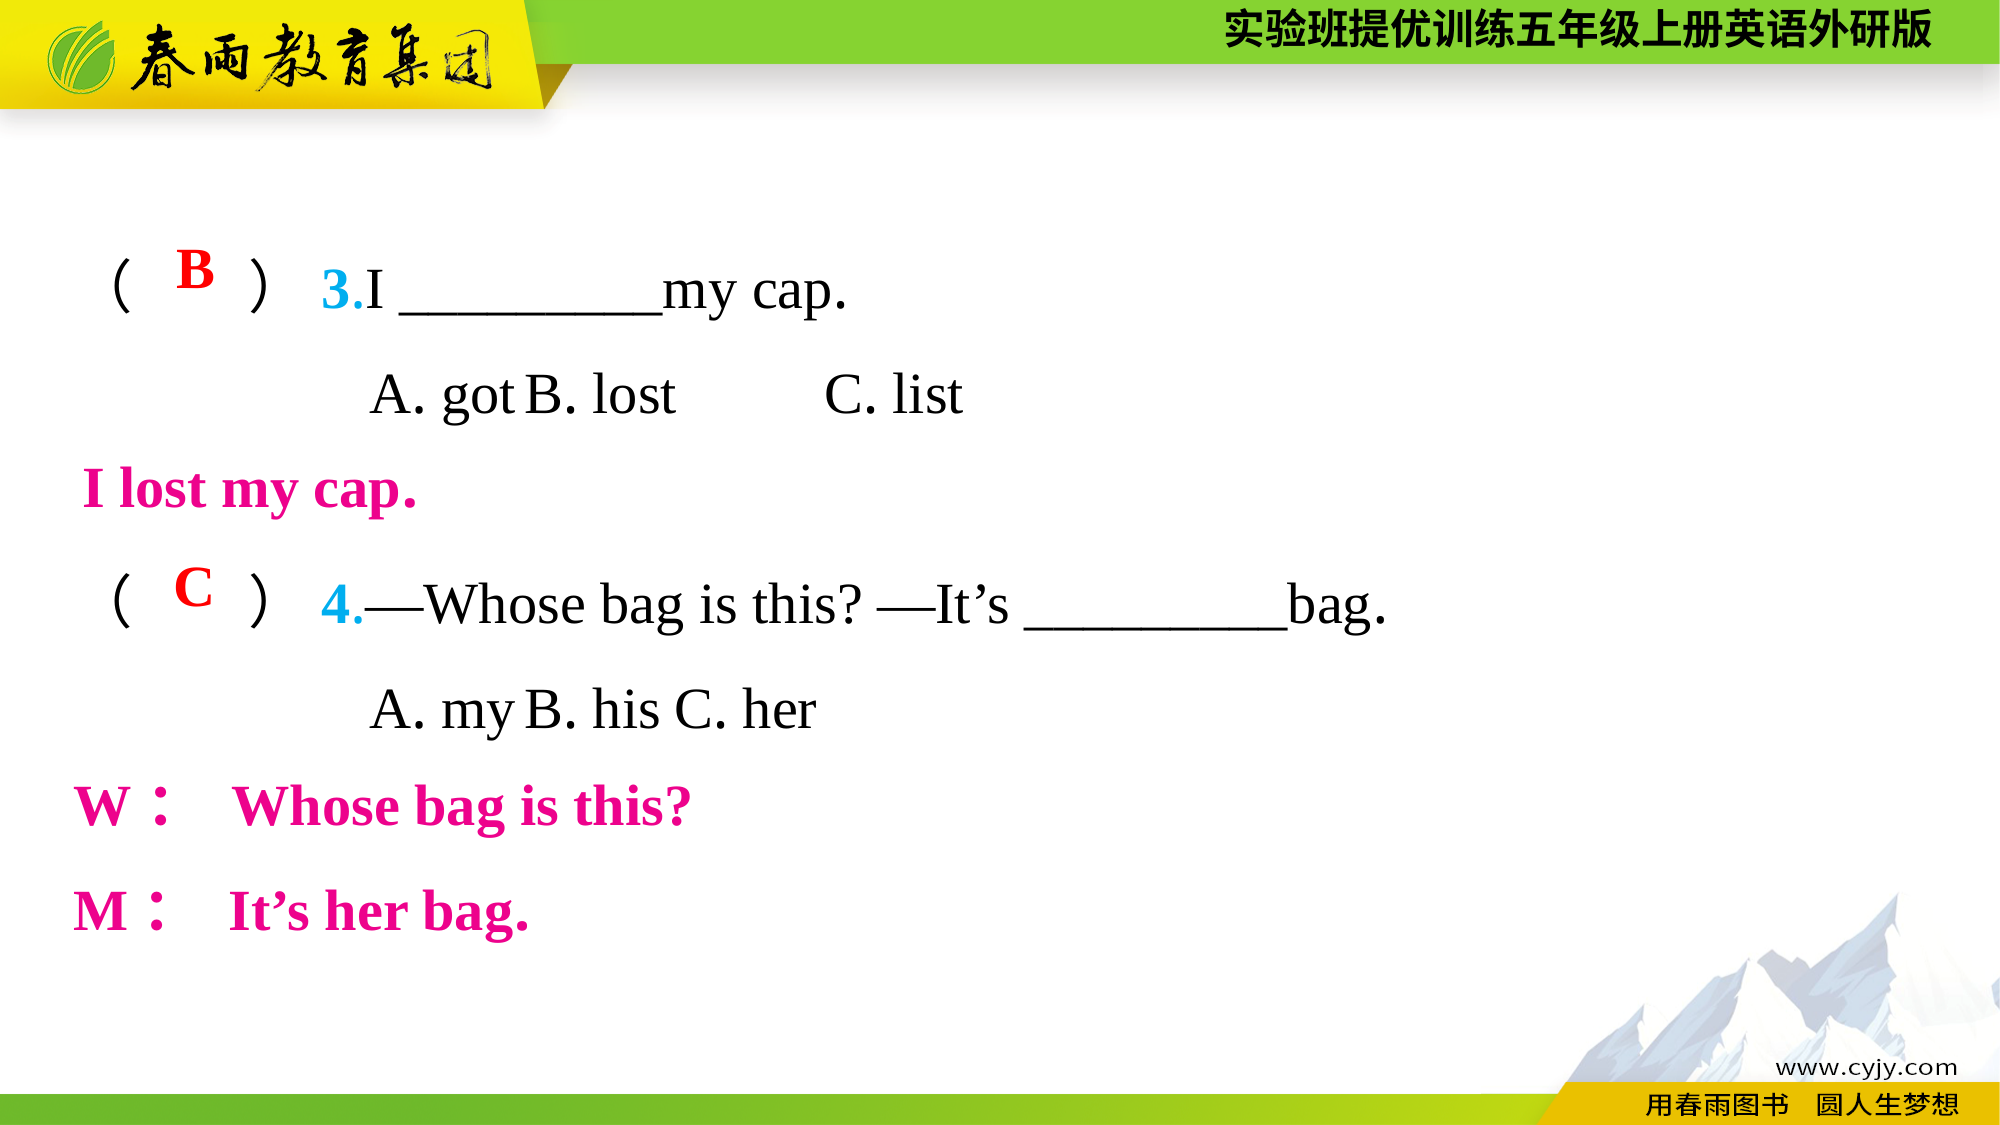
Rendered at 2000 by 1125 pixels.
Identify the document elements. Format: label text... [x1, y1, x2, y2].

text_box B [161, 222, 231, 308]
text_box I lost my cap. [67, 407, 434, 527]
list （ ）3.I _________my cap. A. got B. lost C. list （ ）4.—Whose bag is this? —It’s _________bag. A. my B. his C. her [59, 207, 1944, 754]
text_box C [158, 540, 231, 626]
text_box W： Whose bag is this? M： It’s her bag. [59, 725, 1059, 950]
picture [0, 0, 2000, 1125]
